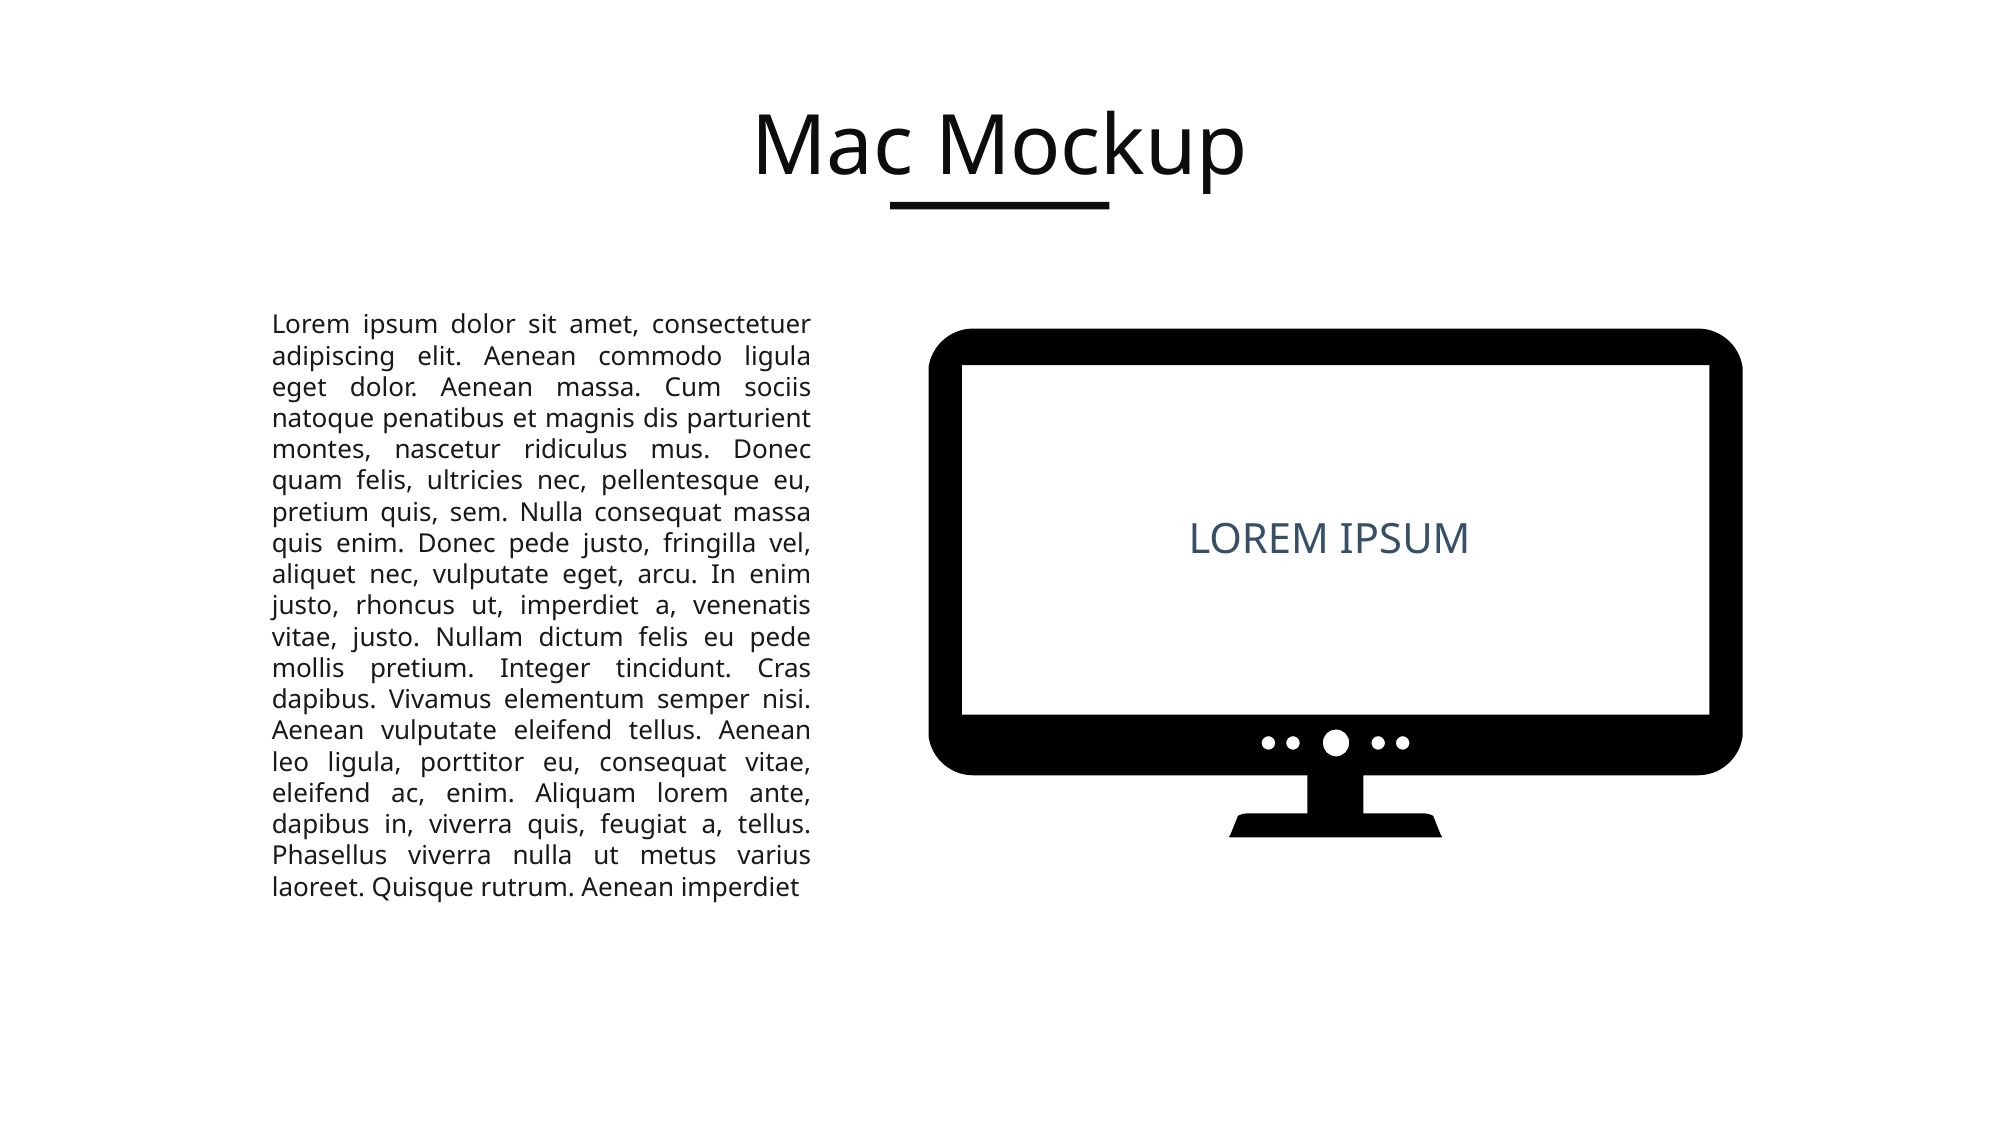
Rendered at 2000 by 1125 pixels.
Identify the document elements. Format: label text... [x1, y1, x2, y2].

picture [928, 328, 1743, 839]
text_box [888, 200, 1111, 211]
text_box Lorem ipsum dolor sit amet, consectetuer adipiscing elit. Aenean commodo ligula eget dolor. Aenean massa. Cum sociis natoque penatibus et magnis dis parturient montes, nascetur ridiculus mus. Donec quam felis, ultricies nec, pellentesque eu, pretium quis, sem. Nulla consequat massa quis enim. Donec pede justo, fringilla vel, aliquet nec, vulputate eget, arcu. In enim justo, rhoncus ut, imperdiet a, venenatis vitae, justo. Nullam dictum felis eu pede mollis pretium. Integer tincidunt. Cras dapibus. Vivamus elementum semper nisi. Aenean vulputate eleifend tellus. Aenean leo ligula, porttitor eu, consequat vitae, eleifend ac, enim. Aliquam lorem ante, dapibus in, viverra quis, feugiat a, tellus. Phasellus viverra nulla ut metus varius laoreet. Quisque rutrum. Aenean imperdiet [257, 300, 827, 909]
text_box Mac Mockup [0, 96, 2000, 187]
